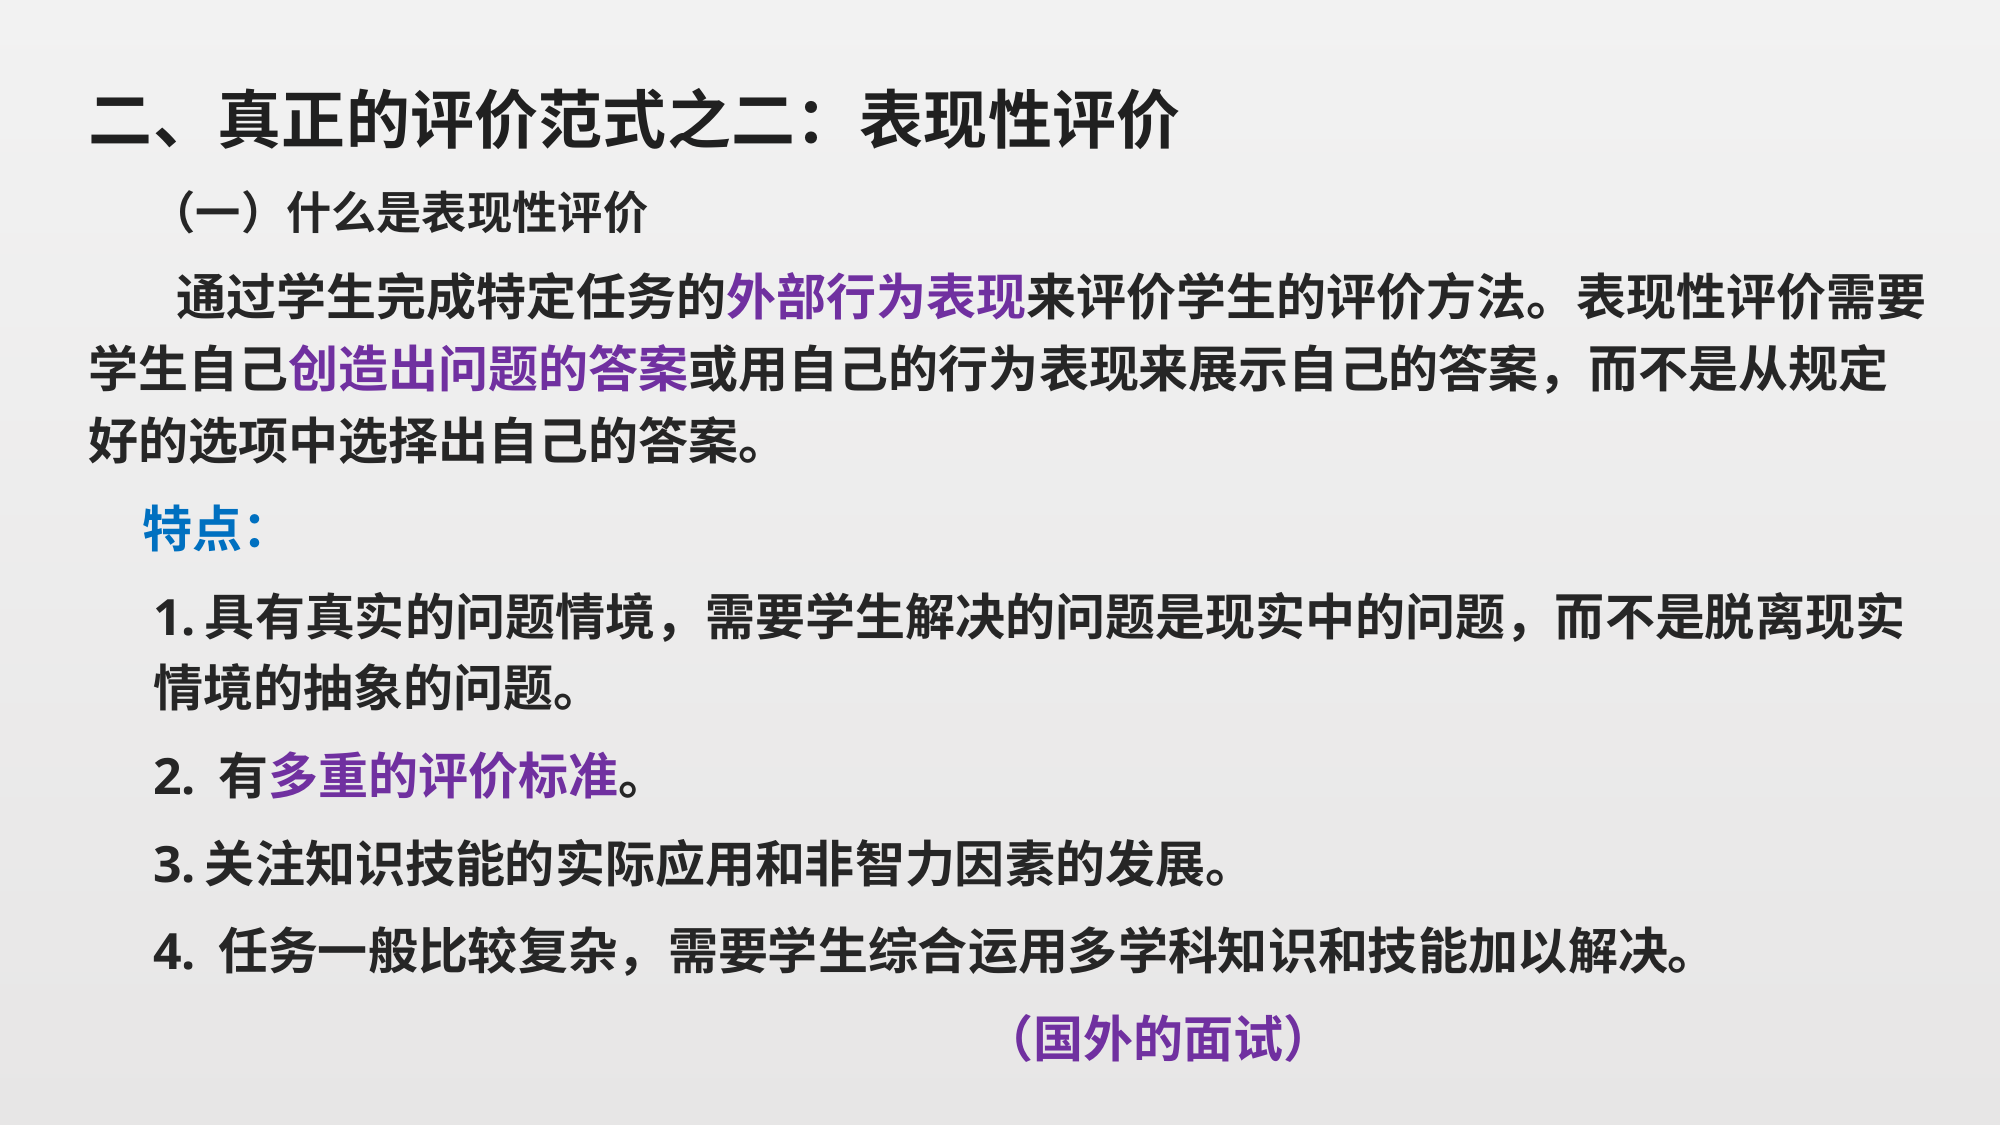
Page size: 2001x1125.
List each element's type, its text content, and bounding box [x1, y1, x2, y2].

list 二、真正的评价范式之二：表现性评价 （一）什么是表现性评价 通过学生完成特定任务的外部行为表现来评价学生的评价方法。表现性评价需要学生自己创造出问题的答案或用自己的行为表现来展示自己的答案，而不是从规定好的选项中选择出自己的答案。 特点： 1.具有真实的问题情境，需要学生解决的问题是现实中的问题，而不是脱离现实情境的抽象的问题。 2. 有多重的评价标准。 3.关注知识技能的实际应用和非智力因素的发展。 4. 任务一般比较复杂，需要学生综合运用多学科知识和技能加以解决。 （国外的面试） [68, 31, 1948, 1090]
